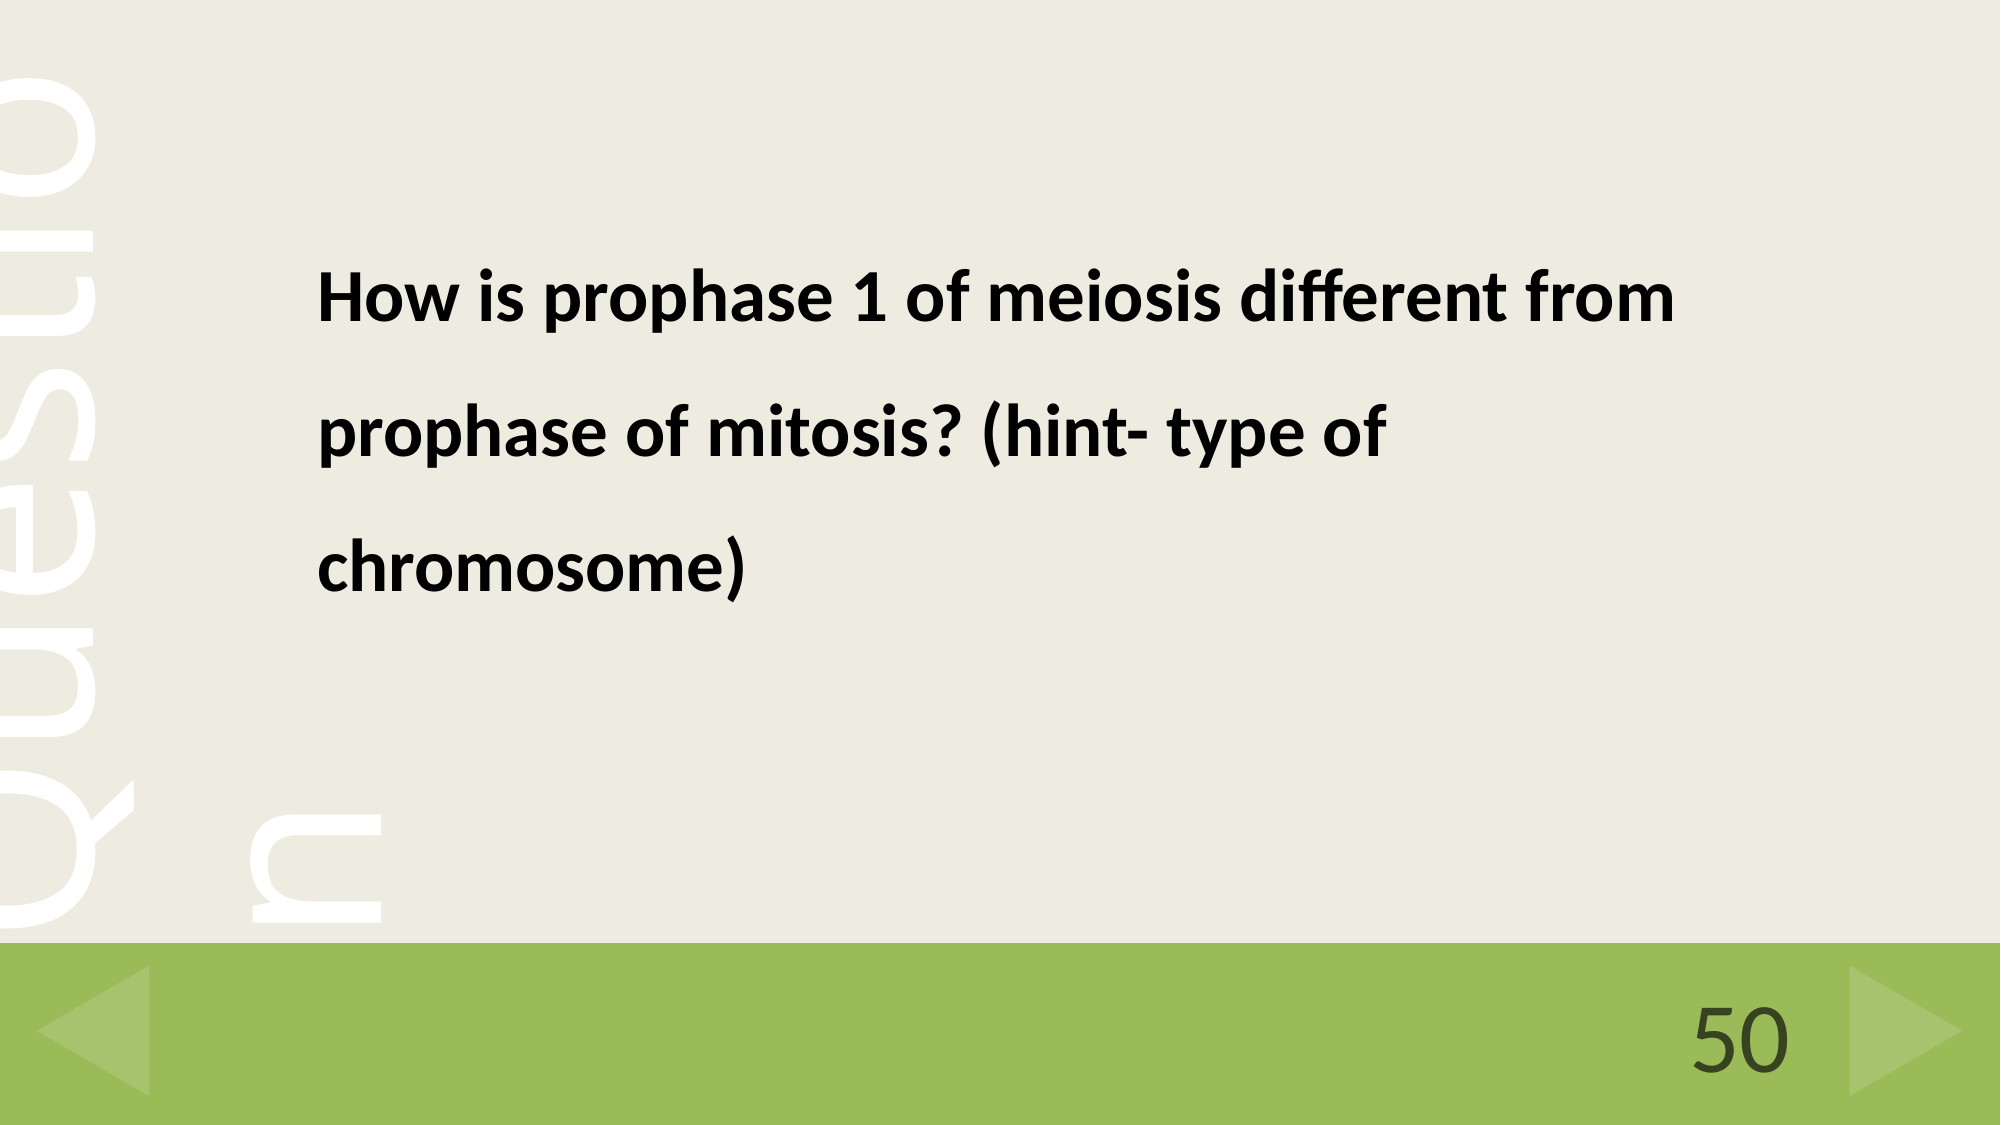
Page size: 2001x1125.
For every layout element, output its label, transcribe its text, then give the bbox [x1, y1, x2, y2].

list How is prophase 1 of meiosis different from prophase of mitosis? (hint- type of chromosome) [302, 307, 1760, 636]
list 50 [1494, 967, 1806, 1097]
